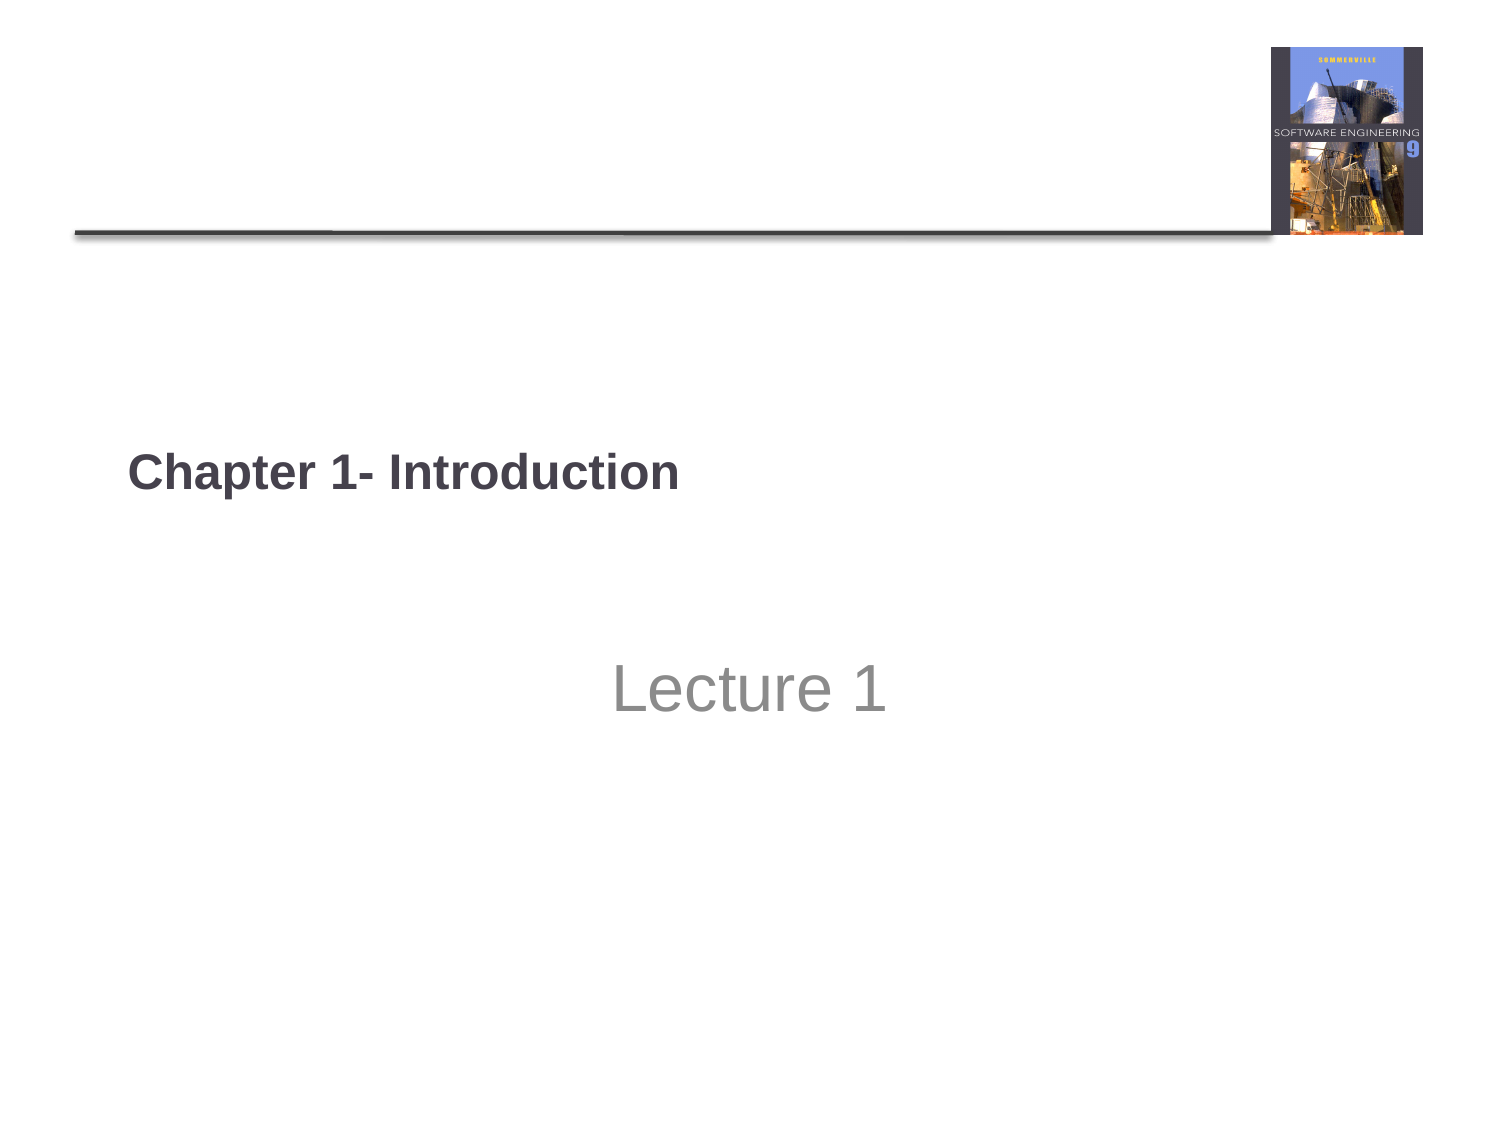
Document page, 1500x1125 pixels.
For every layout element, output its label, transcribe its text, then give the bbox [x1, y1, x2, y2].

subtitle Lecture 1 [225, 637, 1275, 925]
title Chapter 1- Introduction [112, 349, 1388, 591]
picture [1271, 47, 1423, 235]
